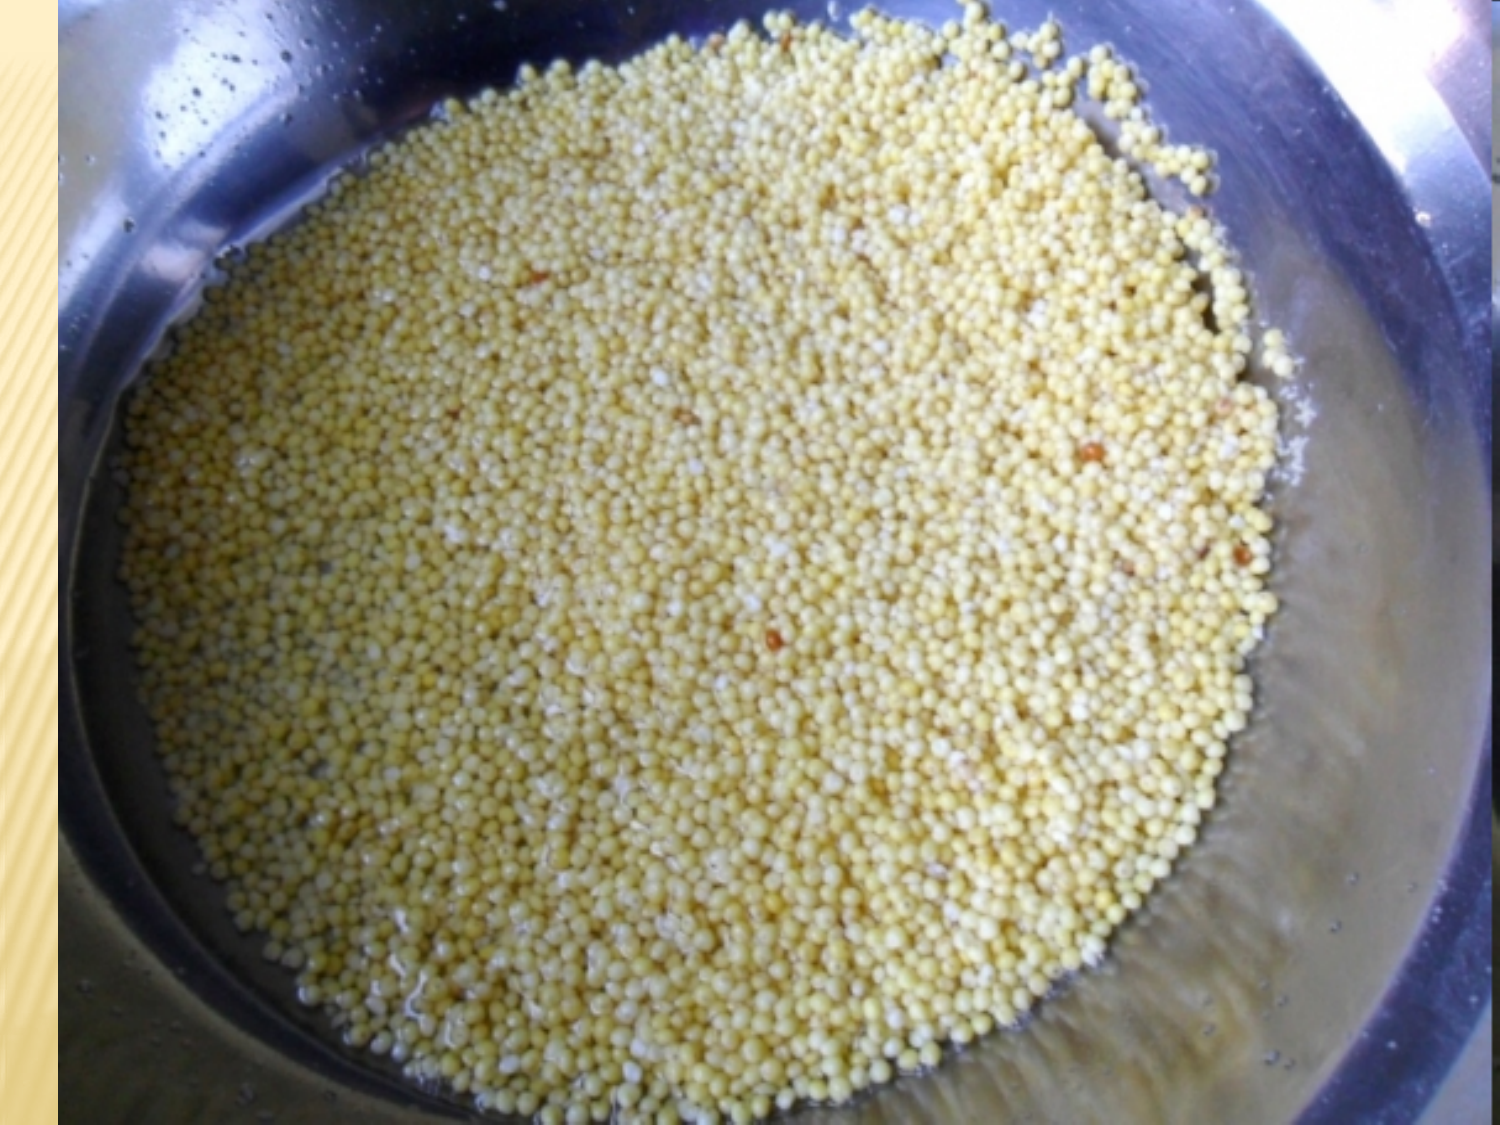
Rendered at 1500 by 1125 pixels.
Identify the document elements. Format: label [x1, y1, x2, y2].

list [58, 0, 1500, 1125]
